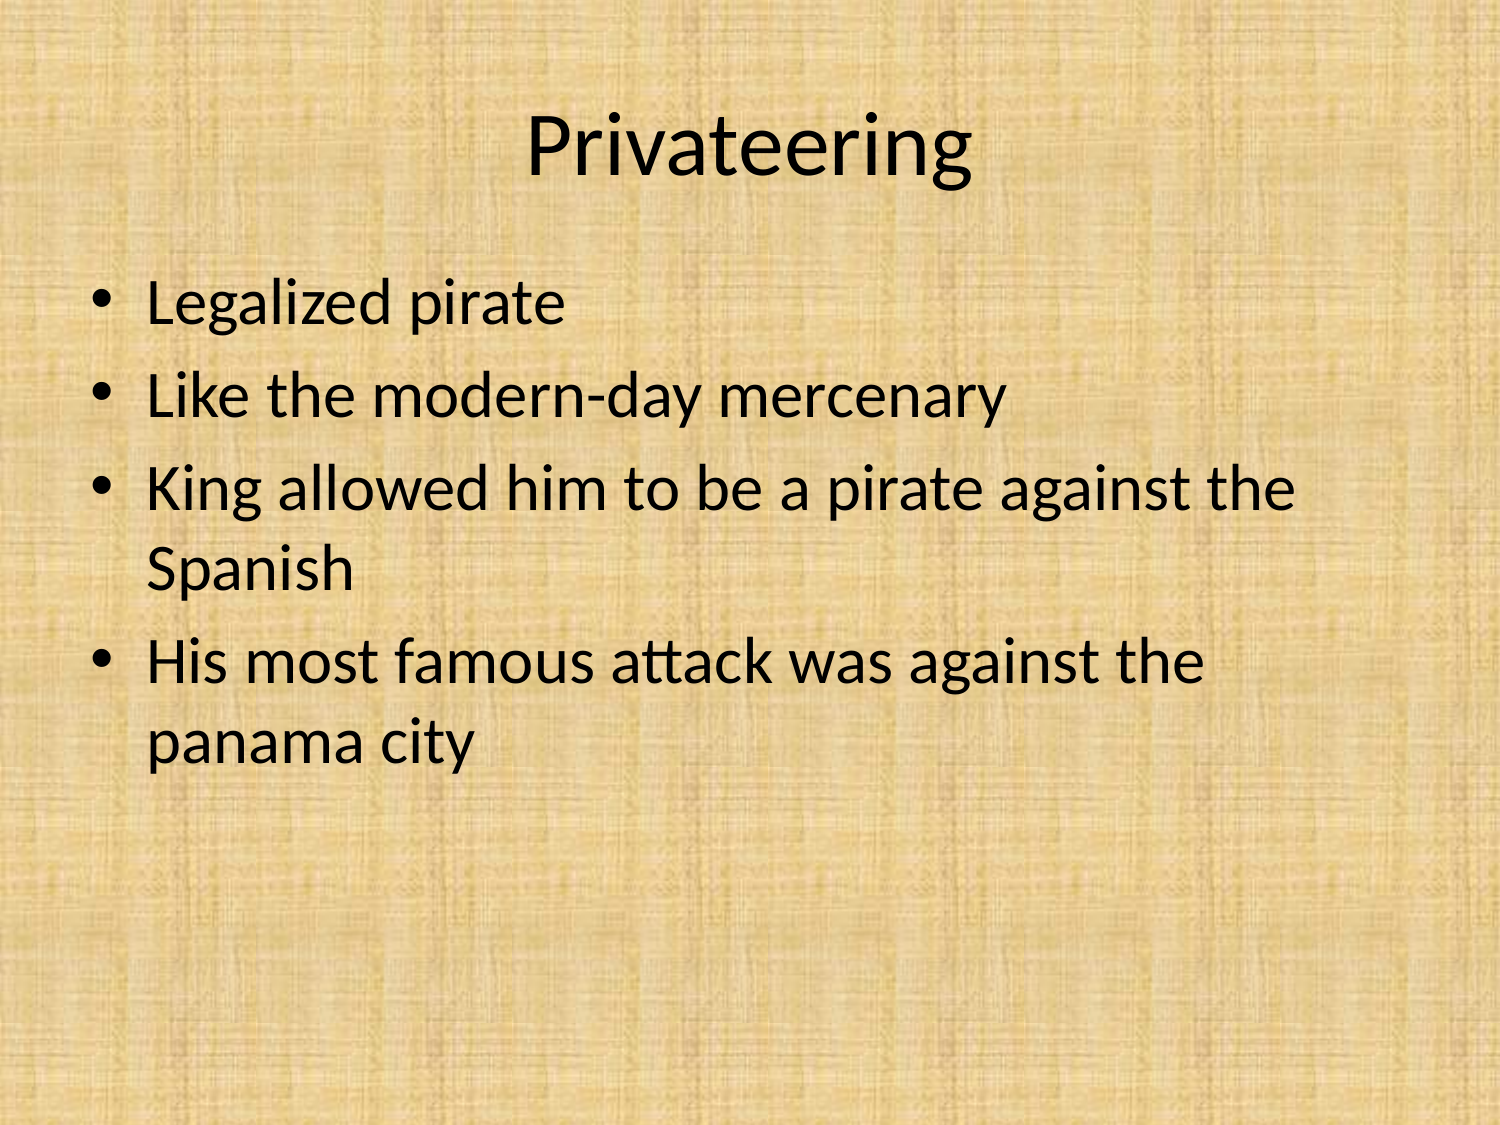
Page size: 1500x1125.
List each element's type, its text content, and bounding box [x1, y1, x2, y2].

title Privateering [75, 45, 1425, 233]
list Legalized pirate Like the modern-day mercenary King allowed him to be a pirate against the Spanish His most famous attack was against the panama city [75, 249, 1425, 955]
picture [0, 0, 1500, 1125]
